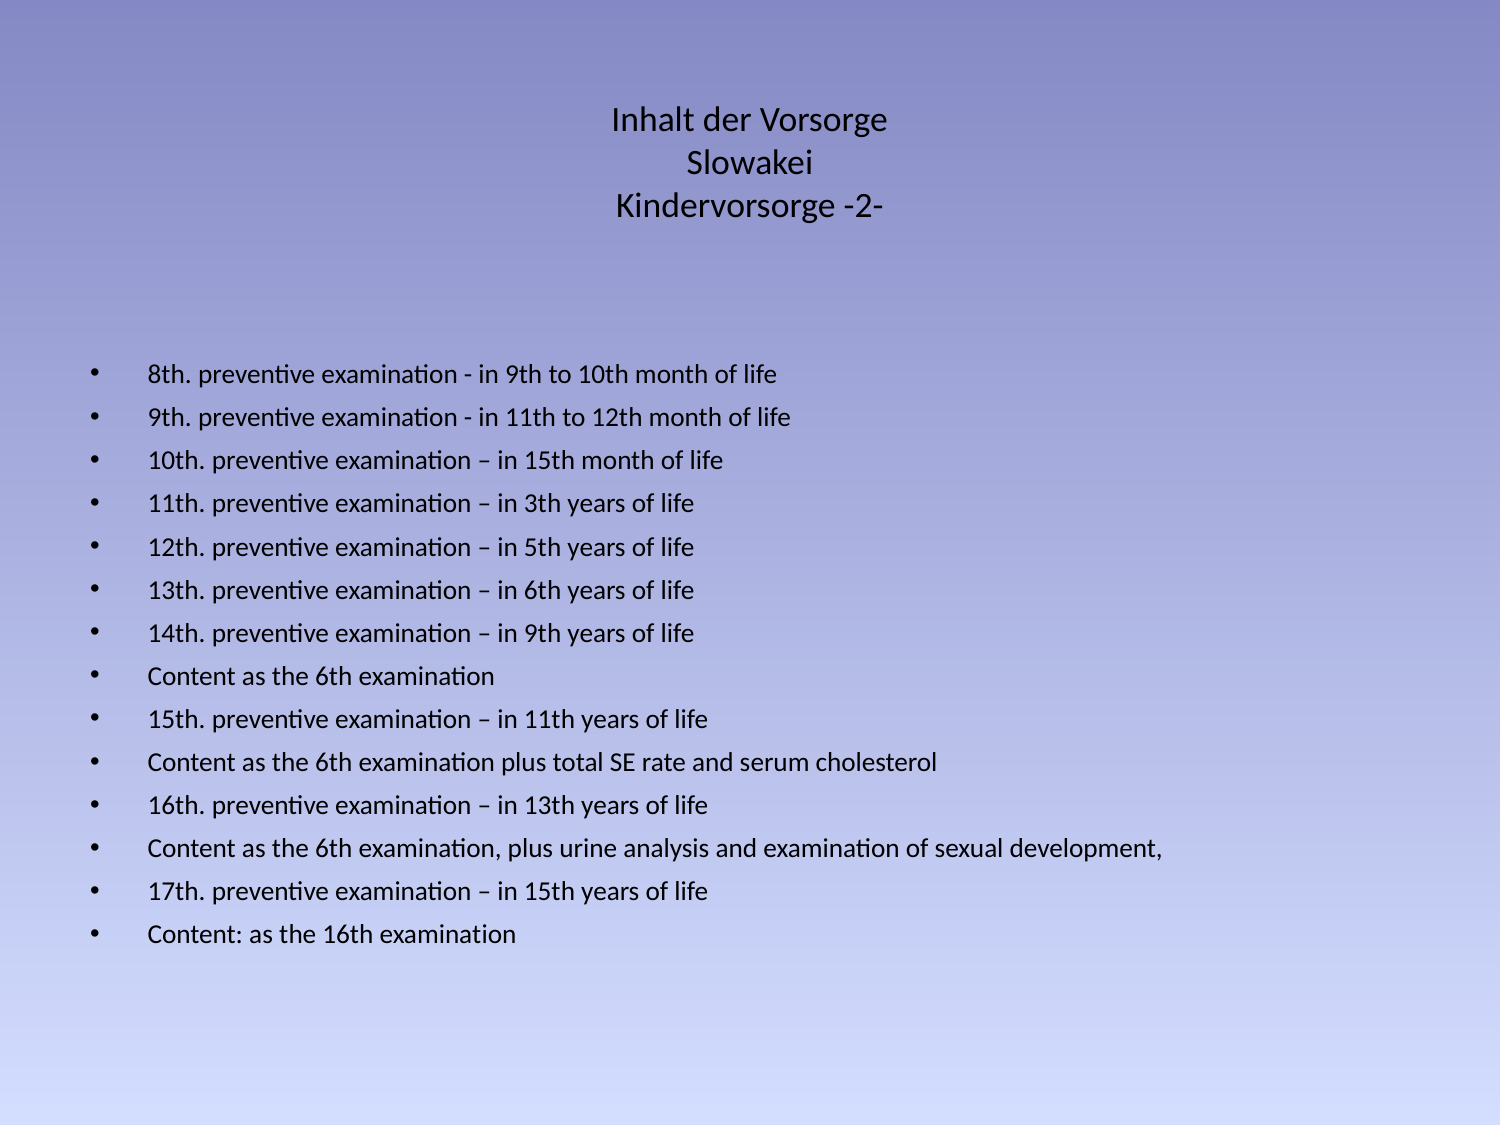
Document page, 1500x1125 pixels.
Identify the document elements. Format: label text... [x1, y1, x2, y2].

list 8th. preventive examination - in 9th to 10th month of life 9th. preventive examination - in 11th to 12th month of life 10th. preventive examination – in 15th month of life 11th. preventive examination – in 3th years of life 12th. preventive examination – in 5th years of life 13th. preventive examination – in 6th years of life 14th. preventive examination – in 9th years of life Content as the 6th examination 15th. preventive examination – in 11th years of life Content as the 6th examination plus total SE rate and serum cholesterol 16th. preventive examination – in 13th years of life Content as the 6th examination, plus urine analysis and examination of sexual development, 17th. preventive examination – in 15th years of life Content: as the 16th examination [75, 262, 1425, 1005]
title Inhalt der Vorsorge Slowakei Kindervorsorge -2- [75, 45, 1425, 233]
